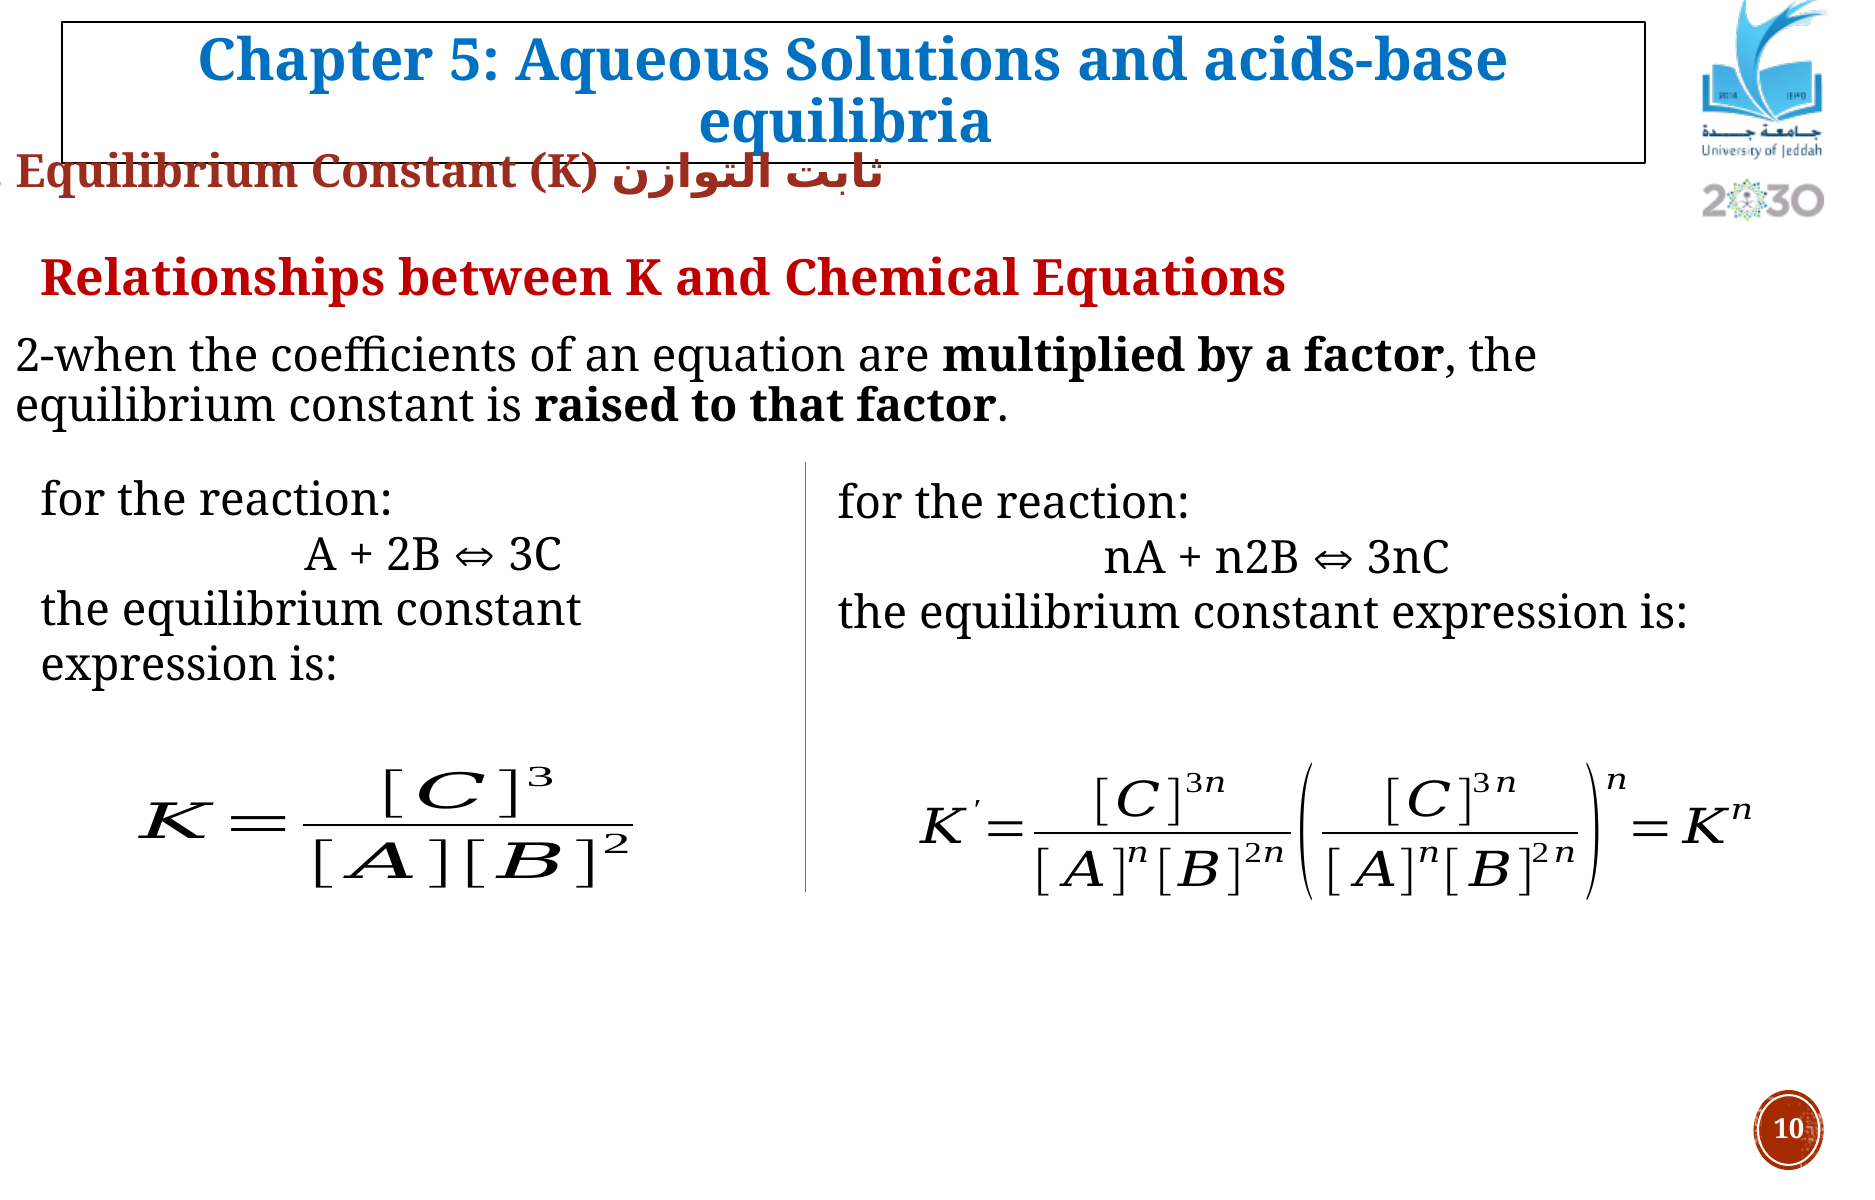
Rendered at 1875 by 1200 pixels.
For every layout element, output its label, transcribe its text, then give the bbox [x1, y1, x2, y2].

text_box 2-when the coefficients of an equation are multiplied by a factor, the equilibrium constant is raised to that factor. [0, 324, 1796, 452]
slide_number 10 [1739, 1097, 1838, 1162]
picture [1681, 0, 1846, 227]
text_box Chapter 5: Aqueous Solutions and acids-base equilibria [61, 21, 1646, 164]
text_box for the reaction: nA + n2B  3nC the equilibrium constant expression is: [841, 465, 1731, 645]
text_box Relationships between K and Chemical Equations [25, 236, 1422, 315]
text_box 5.2. Equilibrium Constant (K) ثابت التوازن [0, 134, 912, 205]
text_box for the reaction: A + 2B  3C the equilibrium constant expression is: [25, 461, 841, 697]
